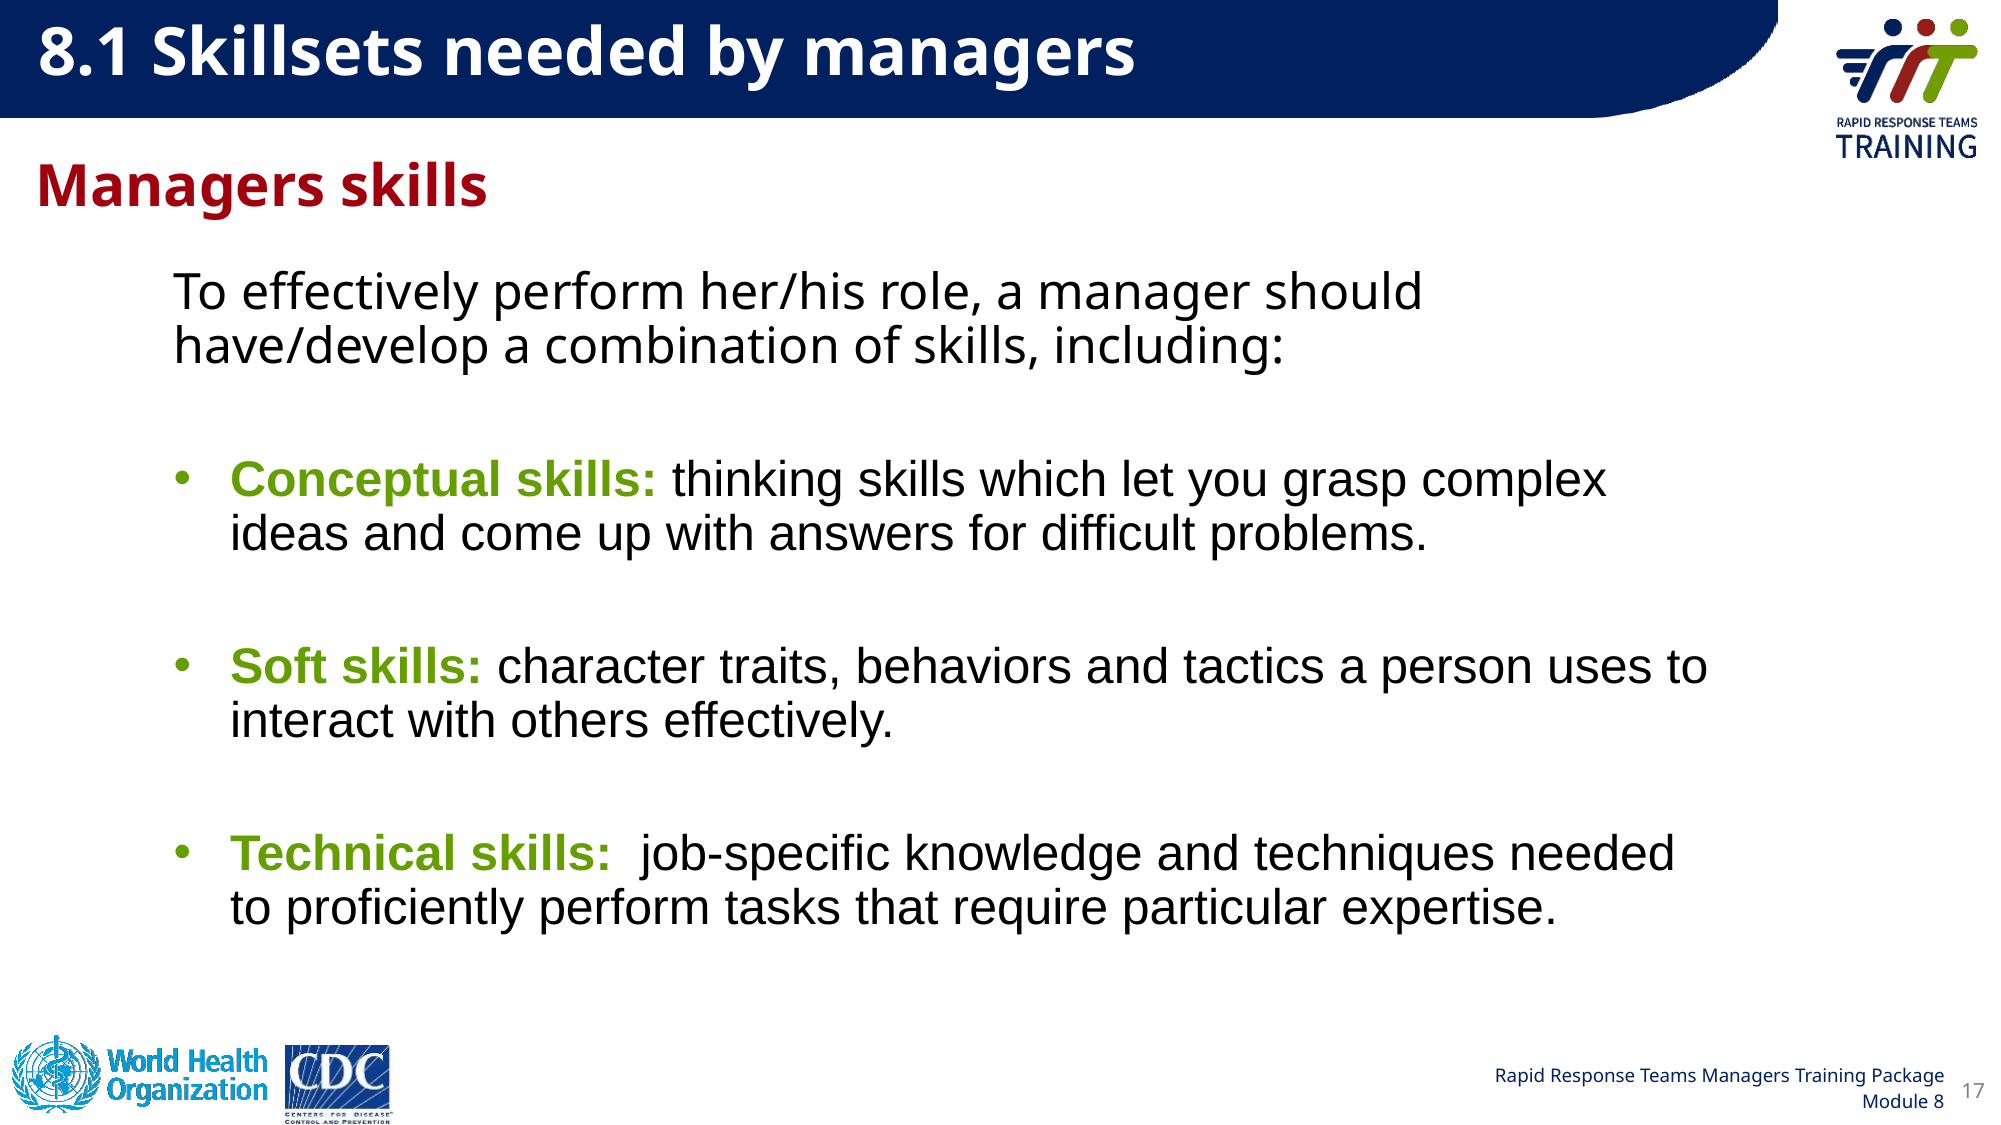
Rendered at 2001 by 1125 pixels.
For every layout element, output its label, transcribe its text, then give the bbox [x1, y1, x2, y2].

picture [38, 1092, 54, 1100]
picture [0, 0, 1778, 118]
picture [12, 1035, 53, 1067]
title Managers skills [27, 177, 615, 241]
picture [28, 1054, 36, 1077]
picture [43, 1088, 54, 1094]
picture [1835, 19, 1978, 167]
picture [34, 1058, 41, 1077]
picture [50, 1109, 62, 1113]
slide_number 17 [1946, 1070, 2000, 1124]
picture [285, 1045, 393, 1124]
picture [38, 1044, 53, 1052]
picture [36, 1035, 267, 1113]
picture [12, 1084, 46, 1113]
list To effectively perform her/his role, a manager should have/develop a combination of skills, including: Conceptual skills: thinking skills which let you grasp complex ideas and come up with answers for difficult problems. Soft skills: character traits, behaviors and tactics a person uses to interact with others effectively. Technical skills: job-specific knowledge and techniques needed to proficiently perform tasks that require particular expertise. [165, 258, 1724, 1024]
text_box 8.1 Skillsets needed by managers [23, 1, 1834, 177]
picture [46, 1056, 54, 1061]
